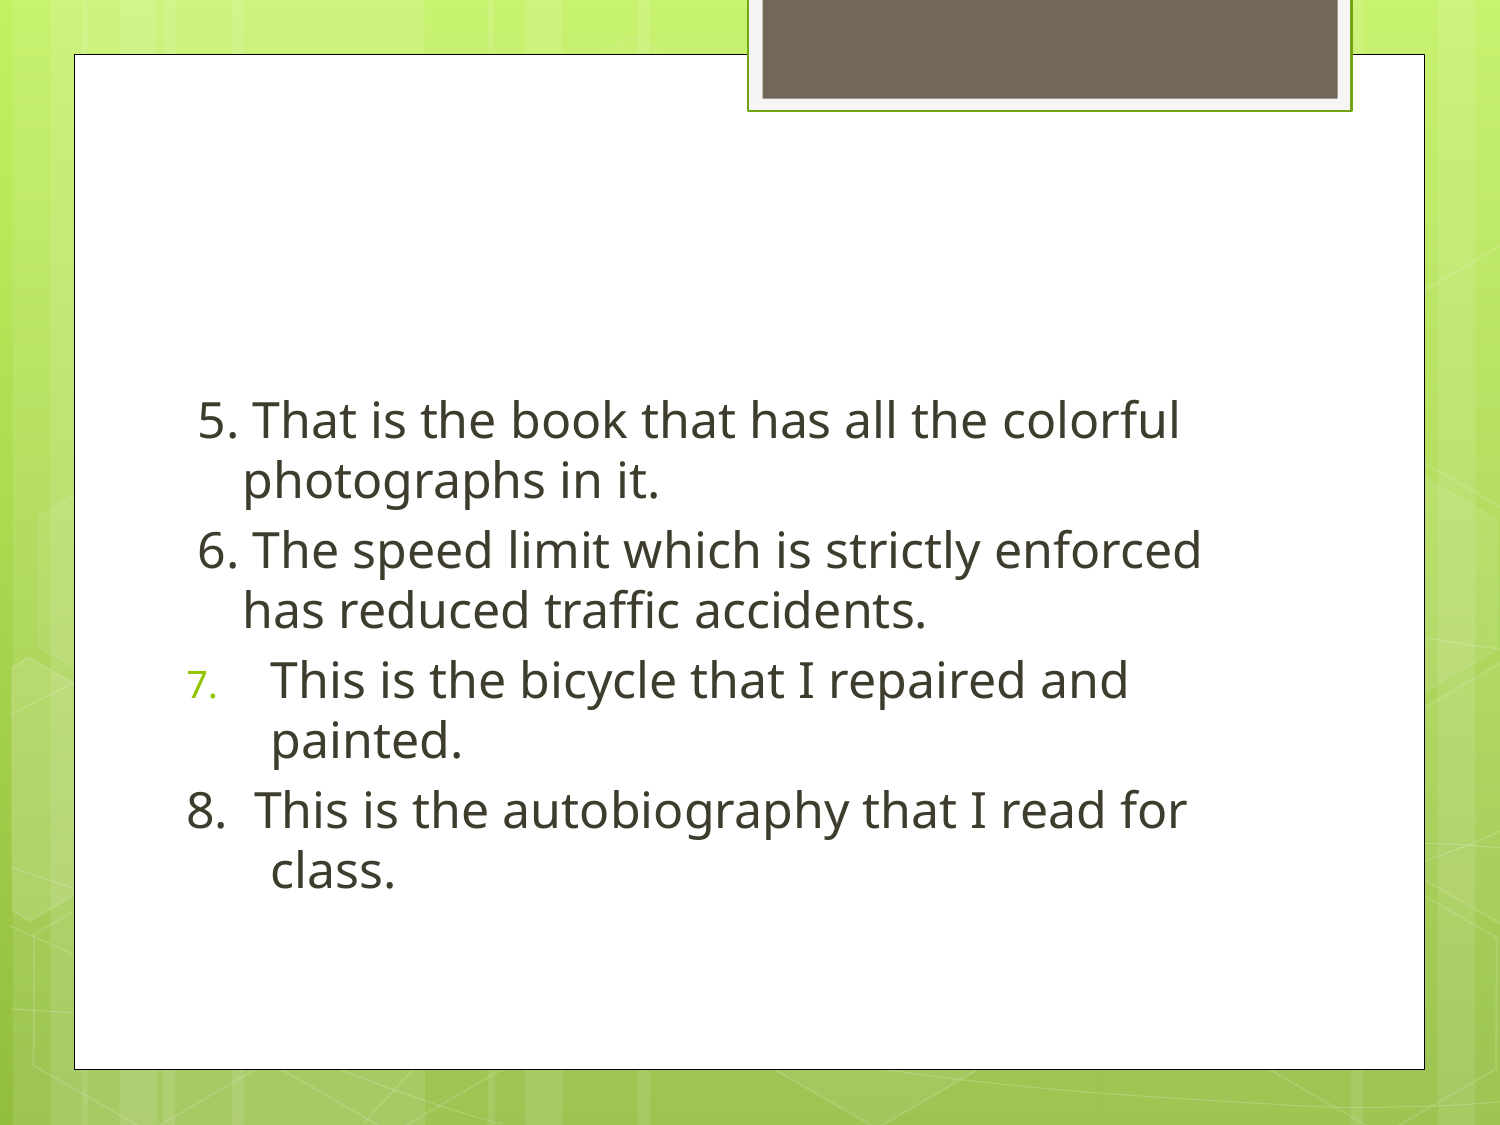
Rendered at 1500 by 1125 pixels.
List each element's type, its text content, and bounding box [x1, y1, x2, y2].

list 5. That is the book that has all the colorful photographs in it. 6. The speed limit which is strictly enforced has reduced traffic accidents. This is the bicycle that I repaired and painted. 8. This is the autobiography that I read for class. [171, 381, 1283, 957]
